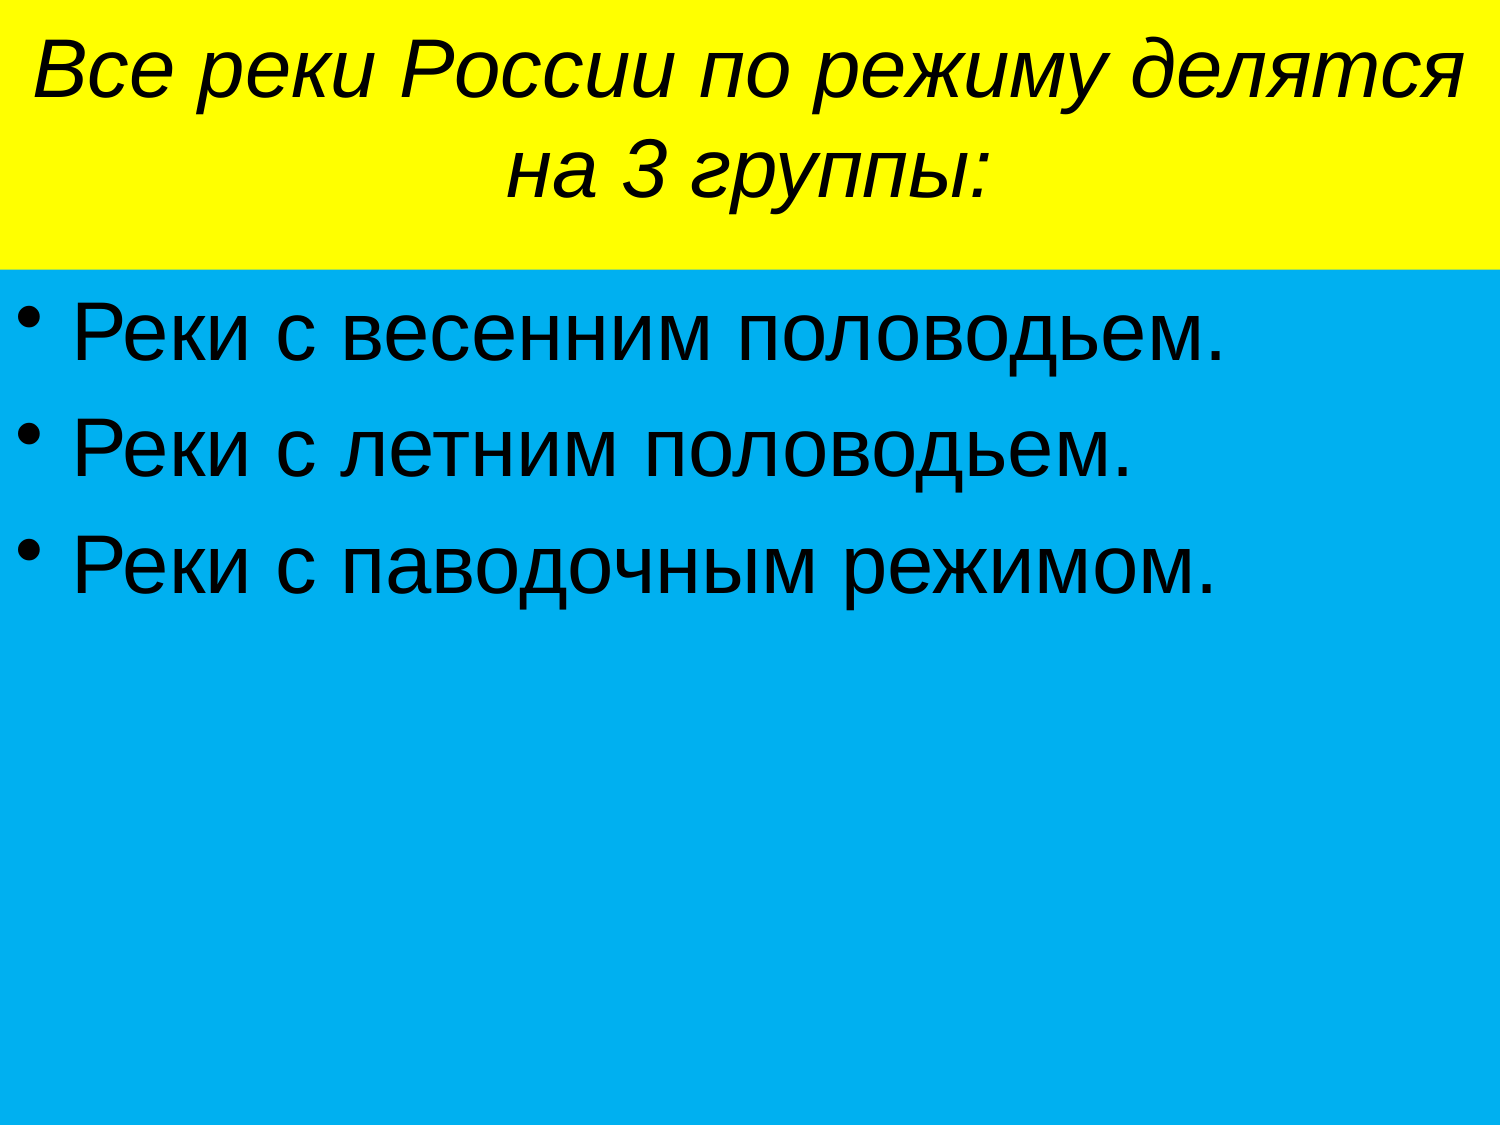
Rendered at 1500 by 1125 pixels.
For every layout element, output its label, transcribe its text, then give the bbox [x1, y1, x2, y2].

title Все реки России по режиму делятся на 3 группы: [0, 0, 1500, 269]
list Реки с весенним половодьем. Реки с летним половодьем. Реки с паводочным режимом. [0, 269, 1500, 1125]
